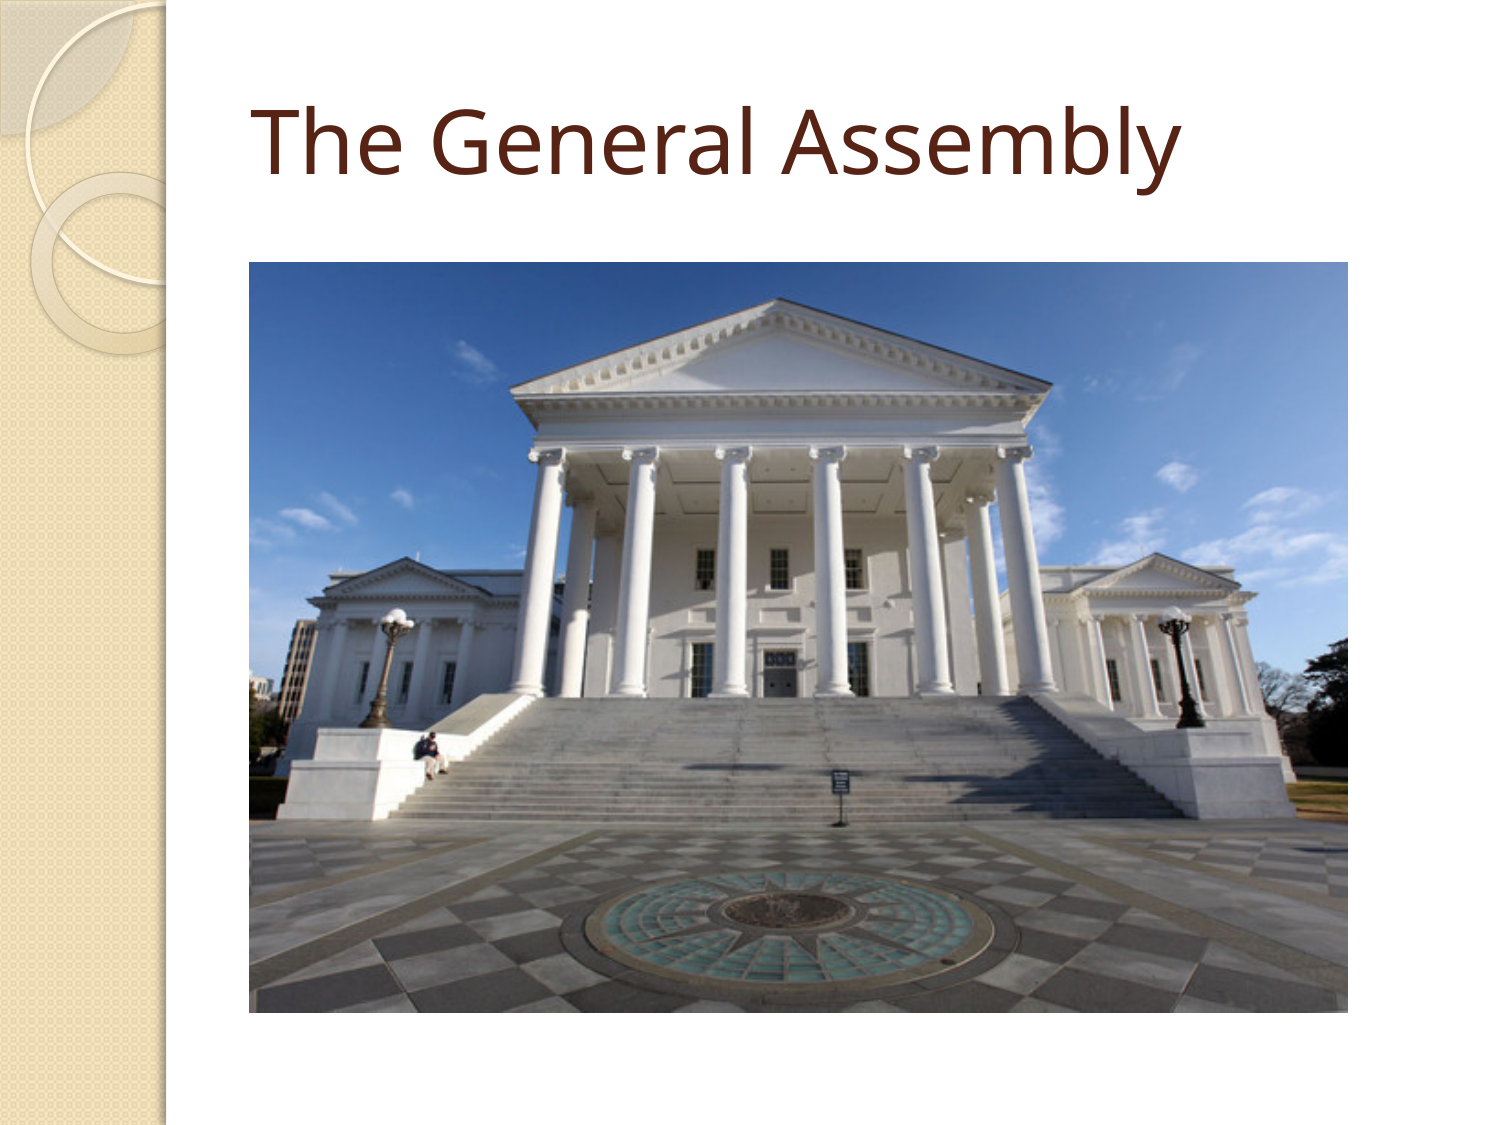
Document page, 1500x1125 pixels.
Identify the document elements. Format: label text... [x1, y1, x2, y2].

title The General Assembly [235, 45, 1466, 233]
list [249, 262, 1348, 1013]
